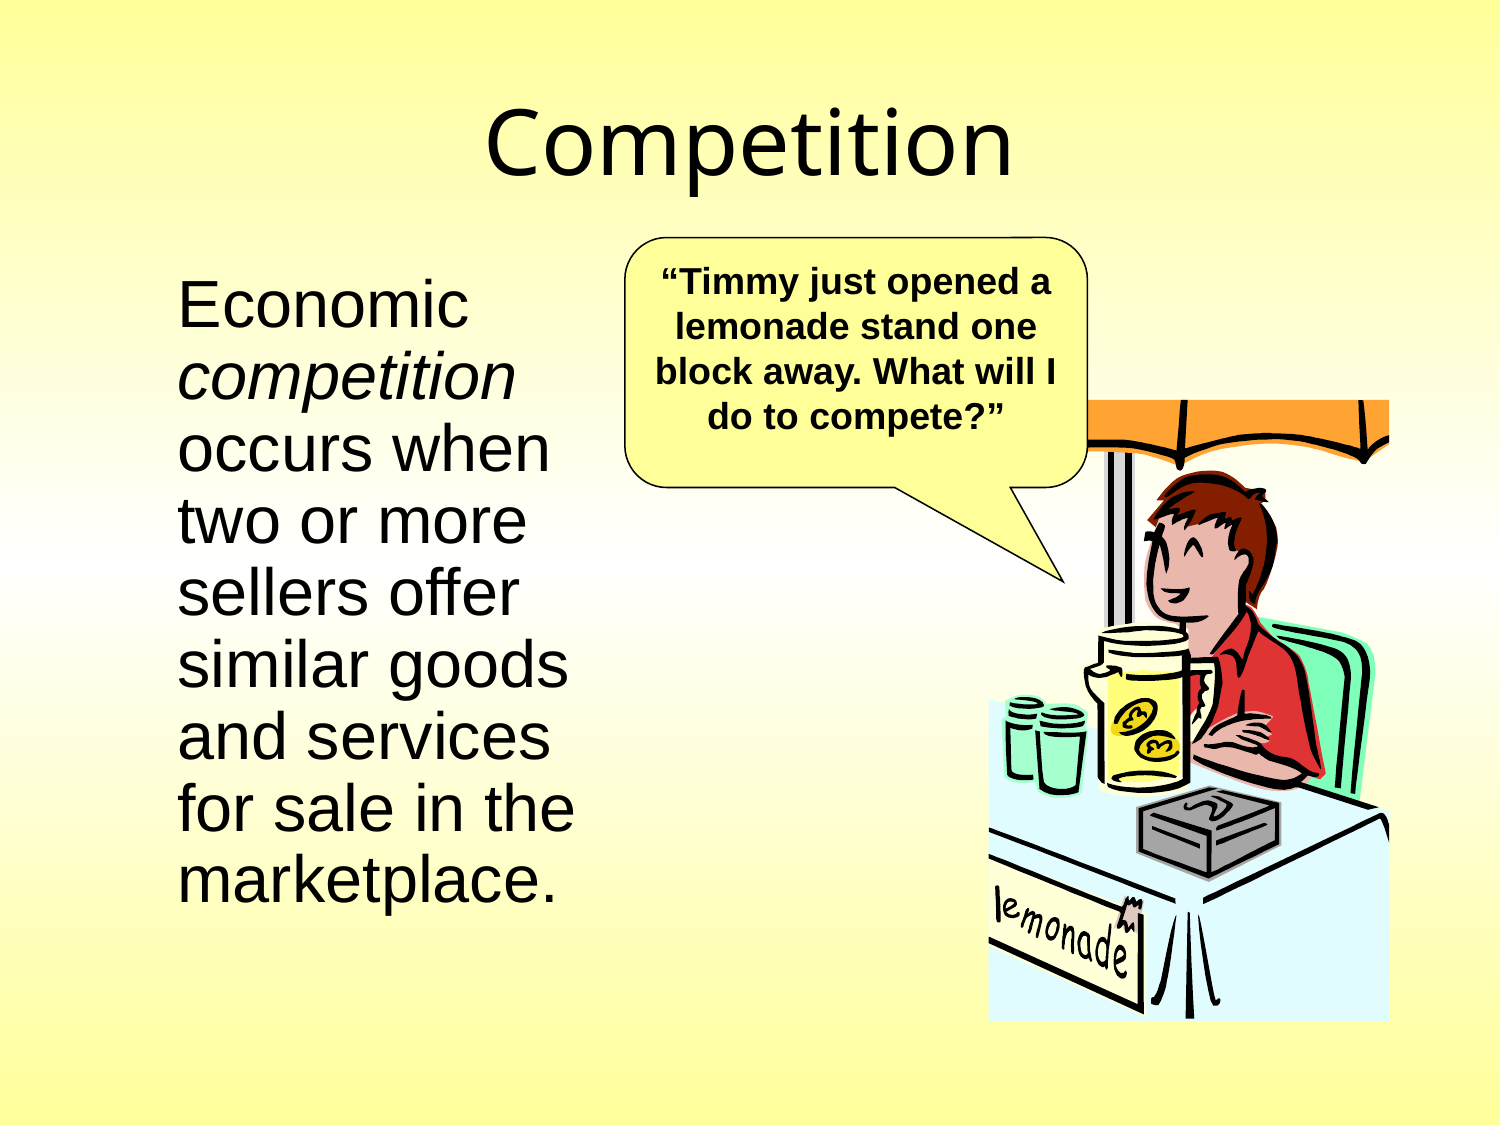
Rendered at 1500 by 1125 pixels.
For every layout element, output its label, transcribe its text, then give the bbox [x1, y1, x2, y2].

title Competition [75, 45, 1425, 233]
text_box “Timmy just opened a lemonade stand one block away. What will I do to compete?” [624, 237, 1088, 537]
list Economic competition occurs when two or more sellers offer similar goods and services for sale in the marketplace. [162, 262, 663, 988]
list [987, 399, 1390, 1022]
